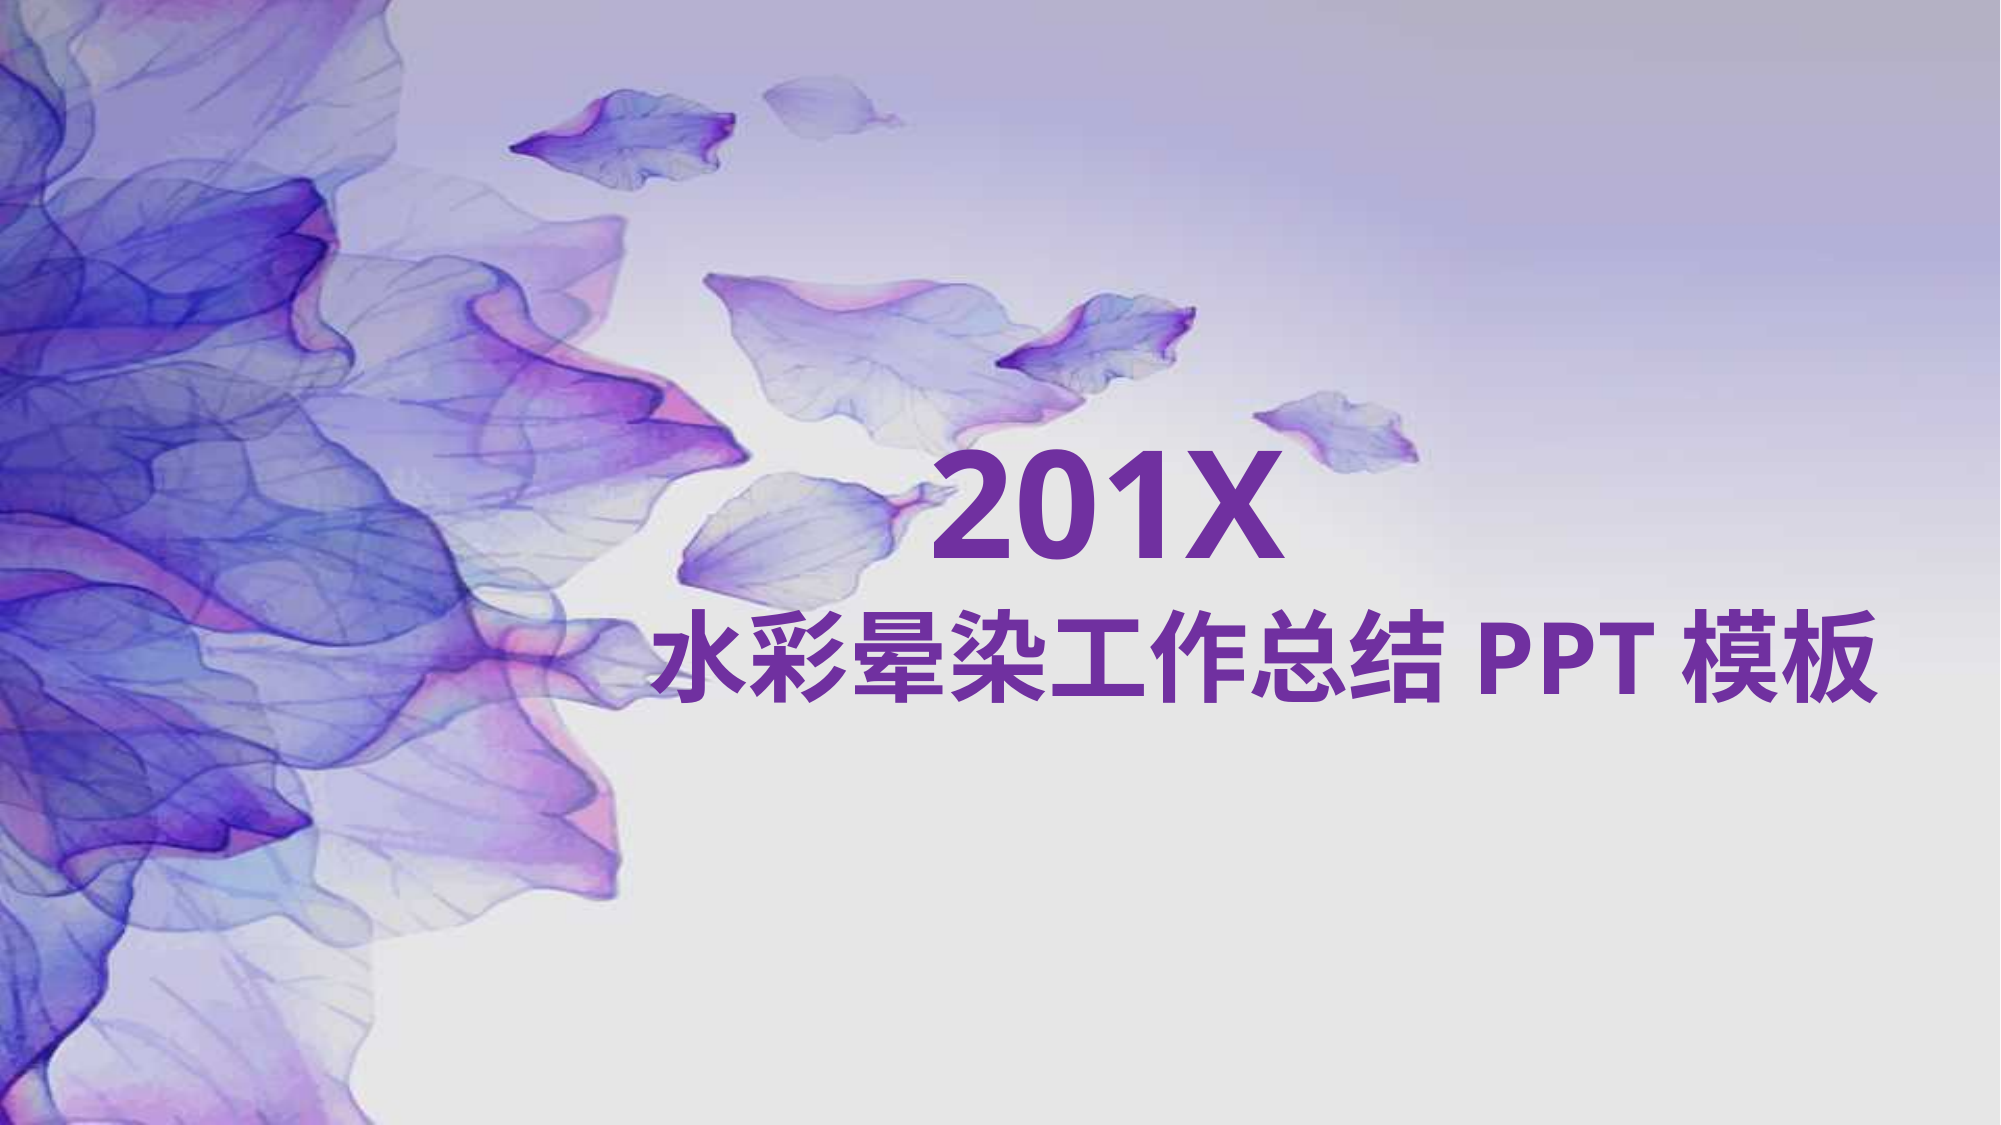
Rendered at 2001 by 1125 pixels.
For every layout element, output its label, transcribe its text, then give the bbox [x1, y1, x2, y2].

text_box 水彩晕染工作总结PPT模板 [634, 587, 1911, 723]
text_box 201X [913, 401, 1301, 597]
picture [0, 0, 2001, 1125]
